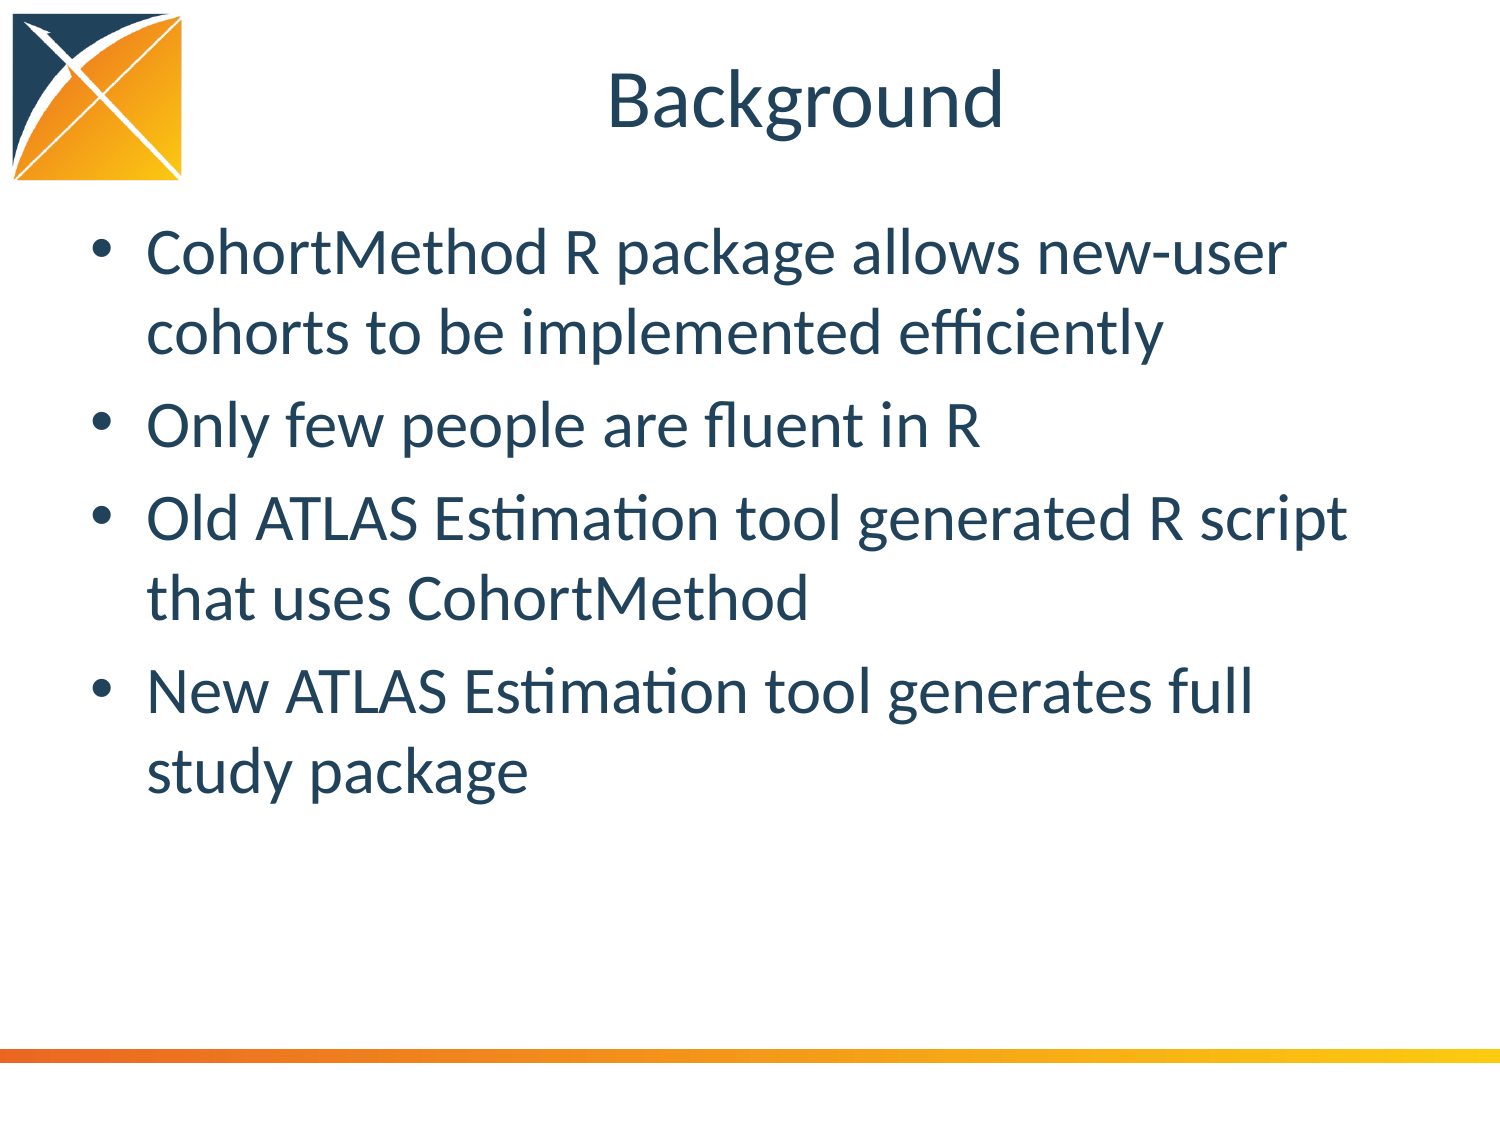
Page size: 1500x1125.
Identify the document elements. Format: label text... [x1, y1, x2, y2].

title Background [187, 24, 1425, 163]
picture [0, 0, 206, 200]
list CohortMethod R package allows new-user cohorts to be implemented efficiently Only few people are fluent in R Old ATLAS Estimation tool generated R script that uses CohortMethod New ATLAS Estimation tool generates full study package [75, 200, 1425, 1005]
